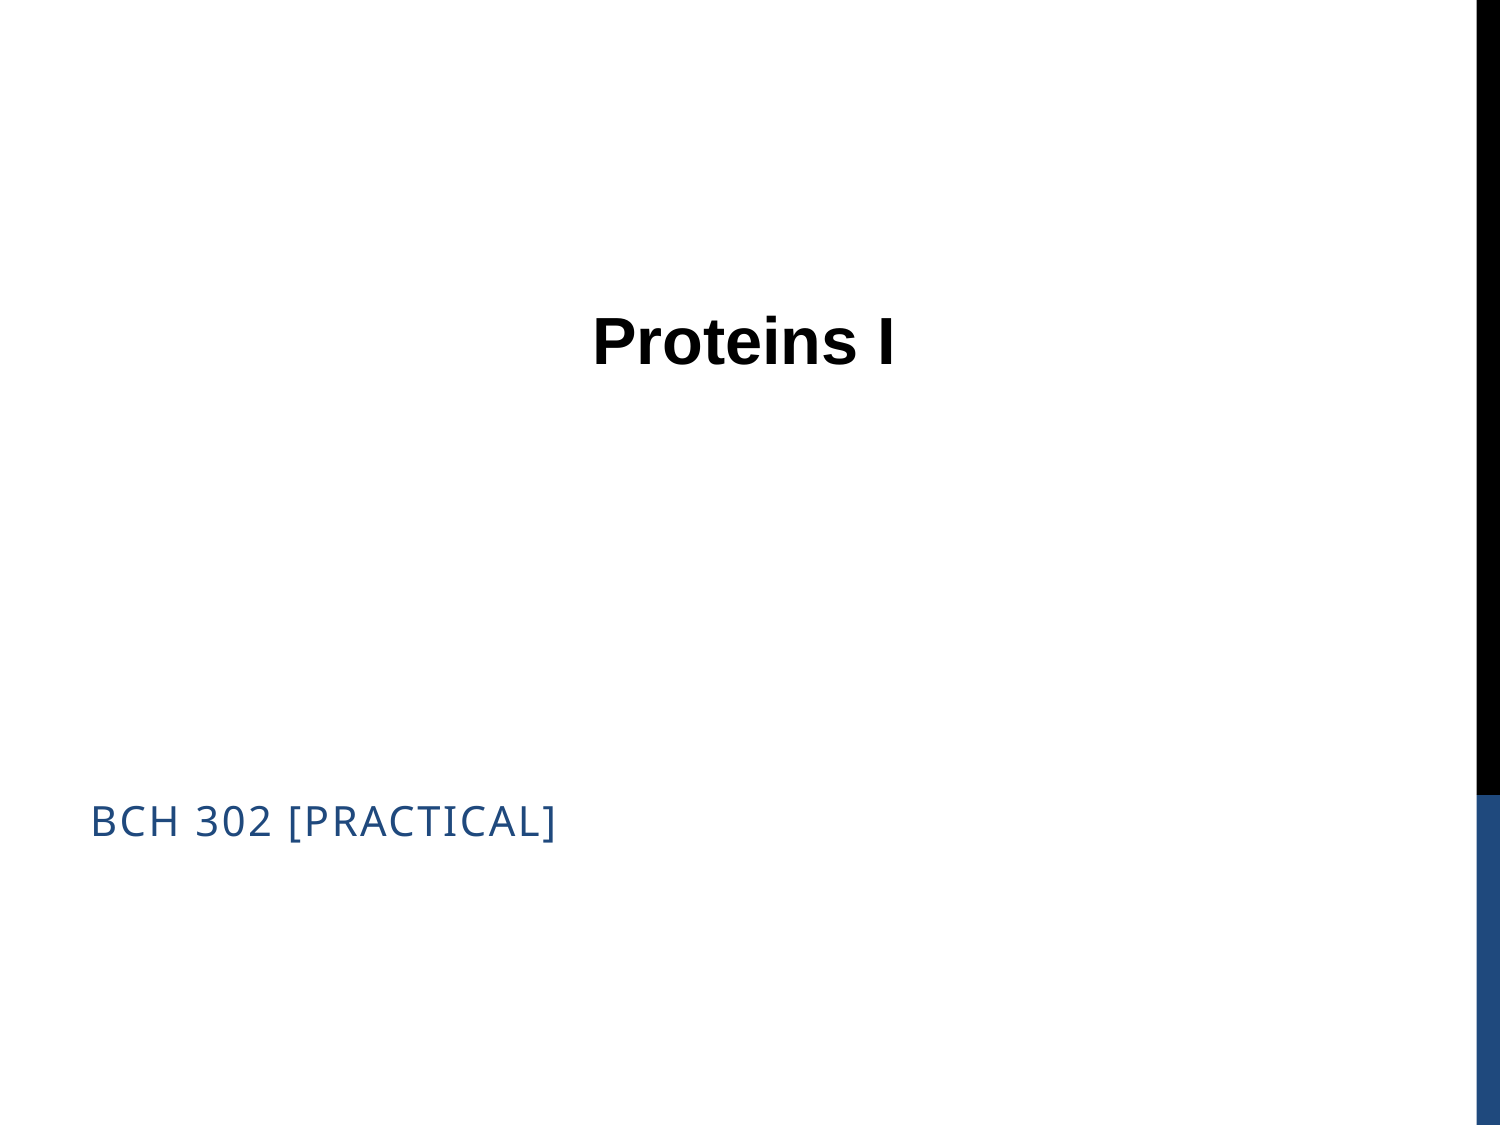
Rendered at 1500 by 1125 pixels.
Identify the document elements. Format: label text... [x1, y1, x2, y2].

text_box Proteins I [112, 290, 1376, 386]
subtitle BCH 302 [practical] [75, 787, 1200, 938]
